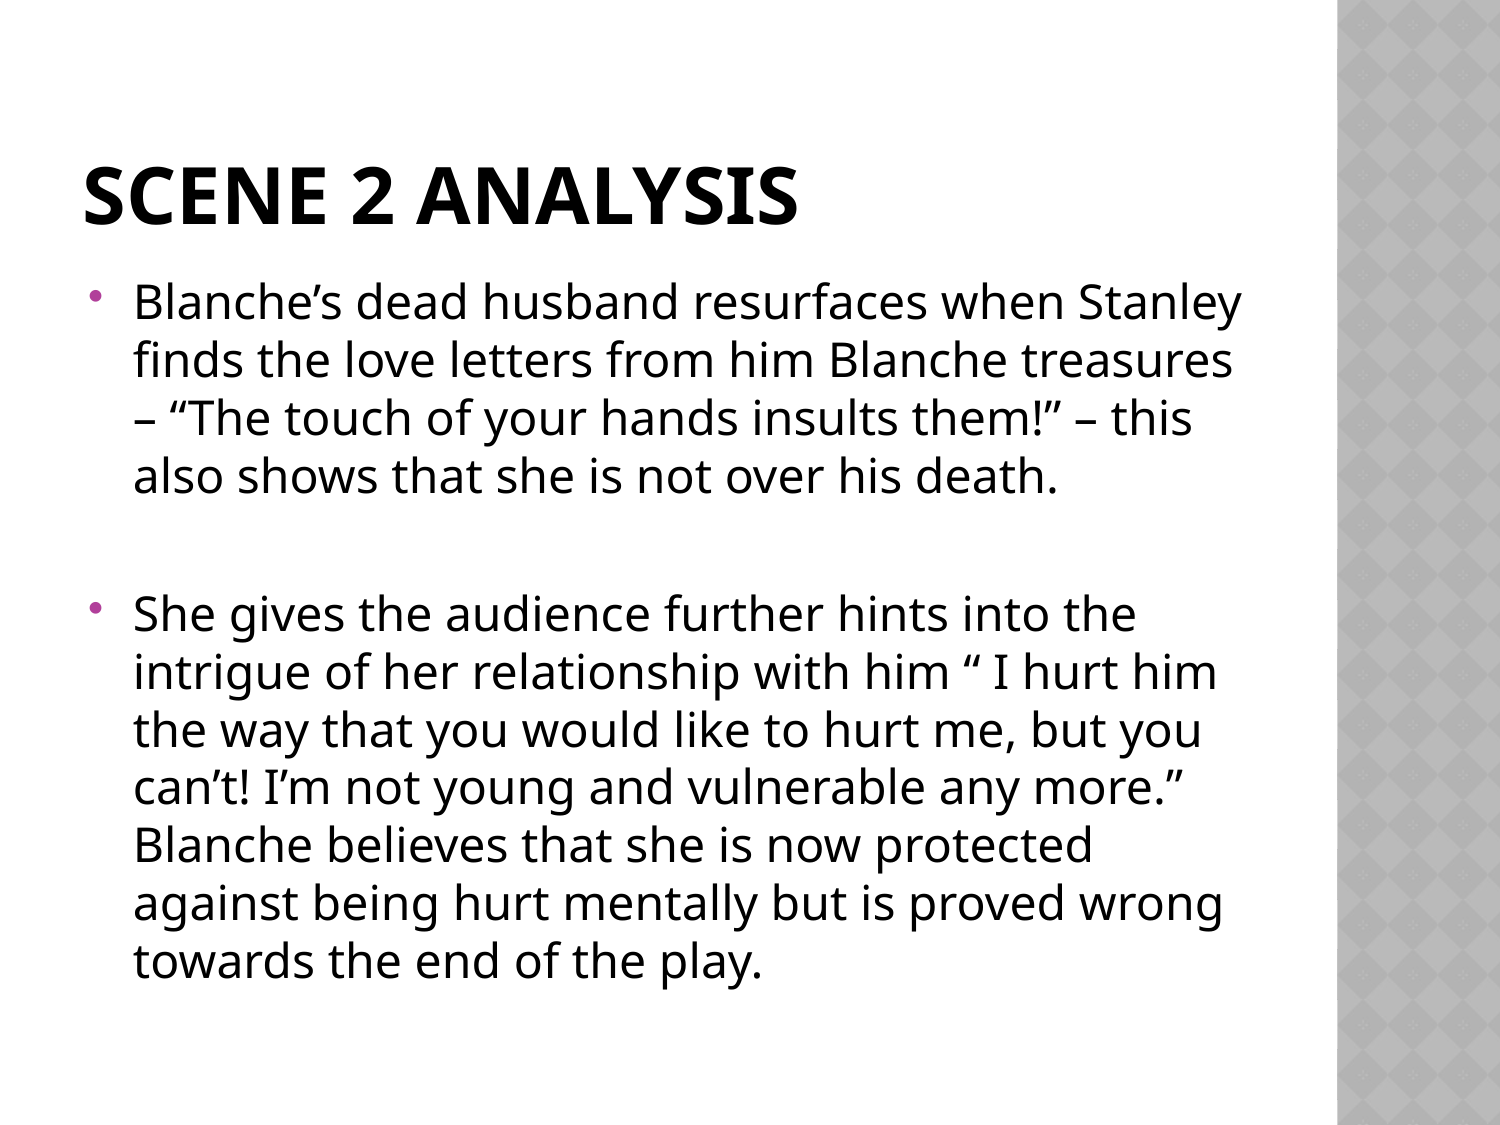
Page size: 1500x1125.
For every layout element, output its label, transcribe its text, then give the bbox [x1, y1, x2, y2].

list Blanche’s dead husband resurfaces when Stanley finds the love letters from him Blanche treasures – “The touch of your hands insults them!” – this also shows that she is not over his death. She gives the audience further hints into the intrigue of her relationship with him “ I hurt him the way that you would like to hurt me, but you can’t! I’m not young and vulnerable any more.” Blanche believes that she is now protected against being hurt mentally but is proved wrong towards the end of the play. [75, 264, 1263, 1059]
title Scene 2 analysis [75, 52, 1263, 240]
